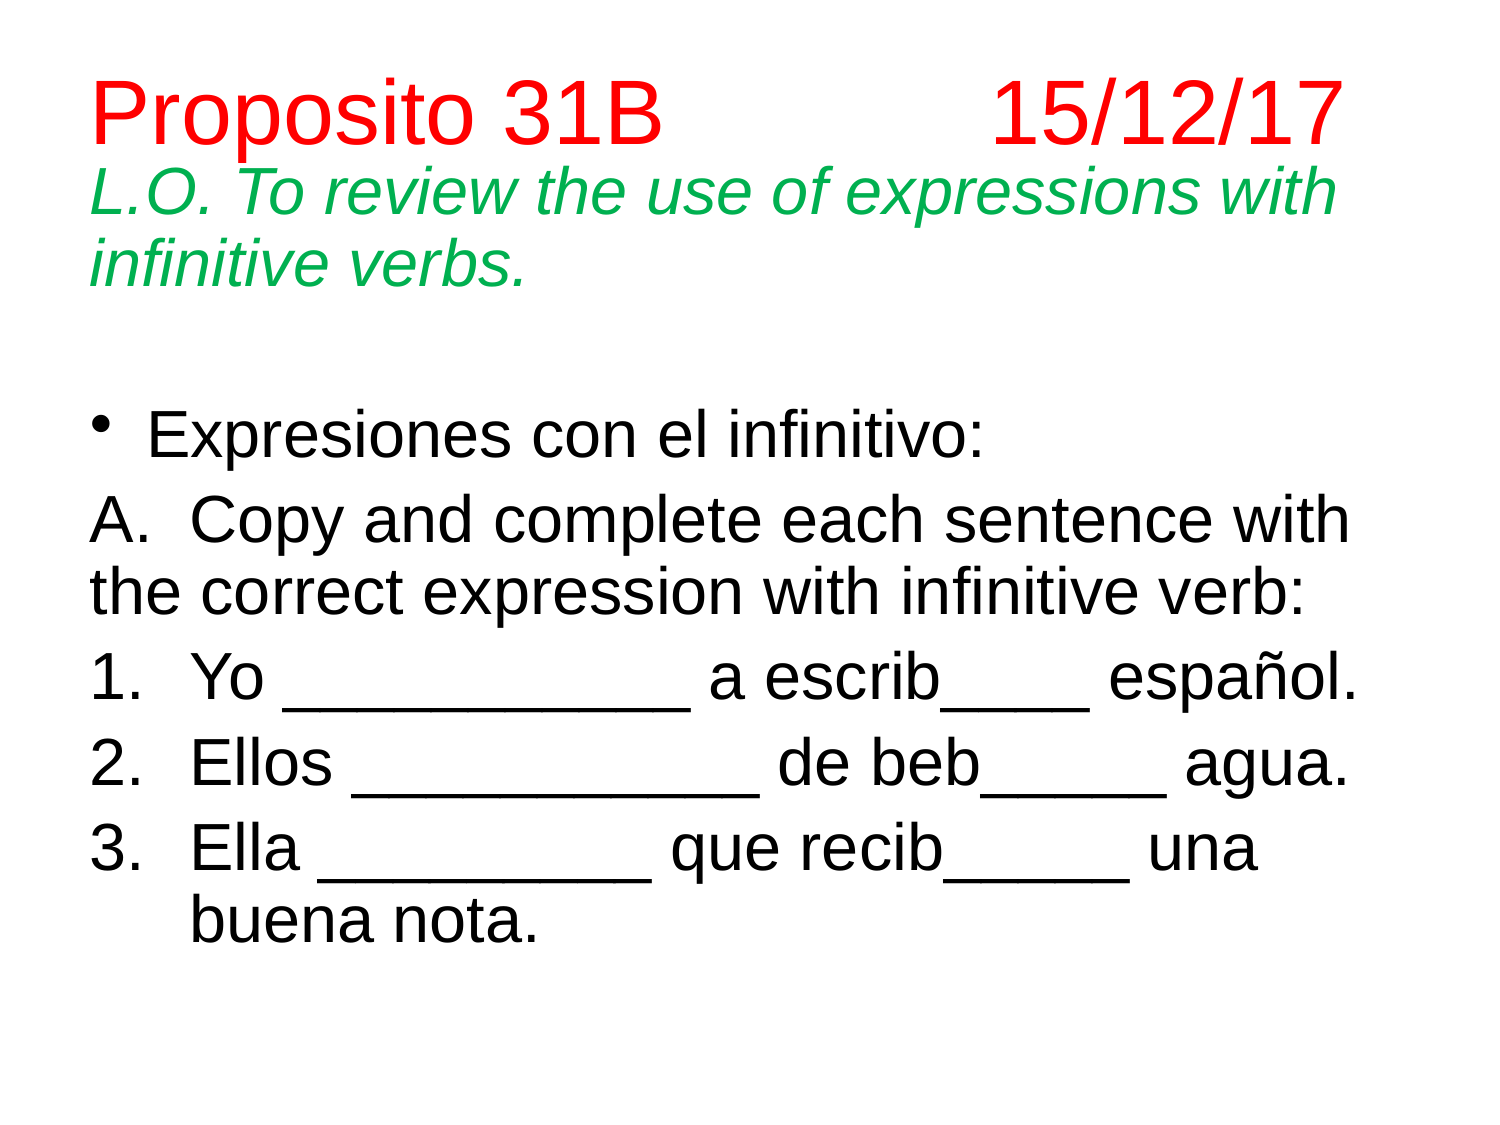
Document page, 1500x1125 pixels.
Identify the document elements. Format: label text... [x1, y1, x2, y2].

text_box Proposito 31B 15/12/17 [74, 45, 1425, 149]
text_box L.O. To review the use of expressions with infinitive verbs. Expresiones con el infinitivo: A. Copy and complete each sentence with the correct expression with infinitive verb: Yo ___________ a escrib____ español. Ellos ___________ de beb_____ agua. Ella _________ que recib_____ una buena nota. [74, 149, 1425, 893]
